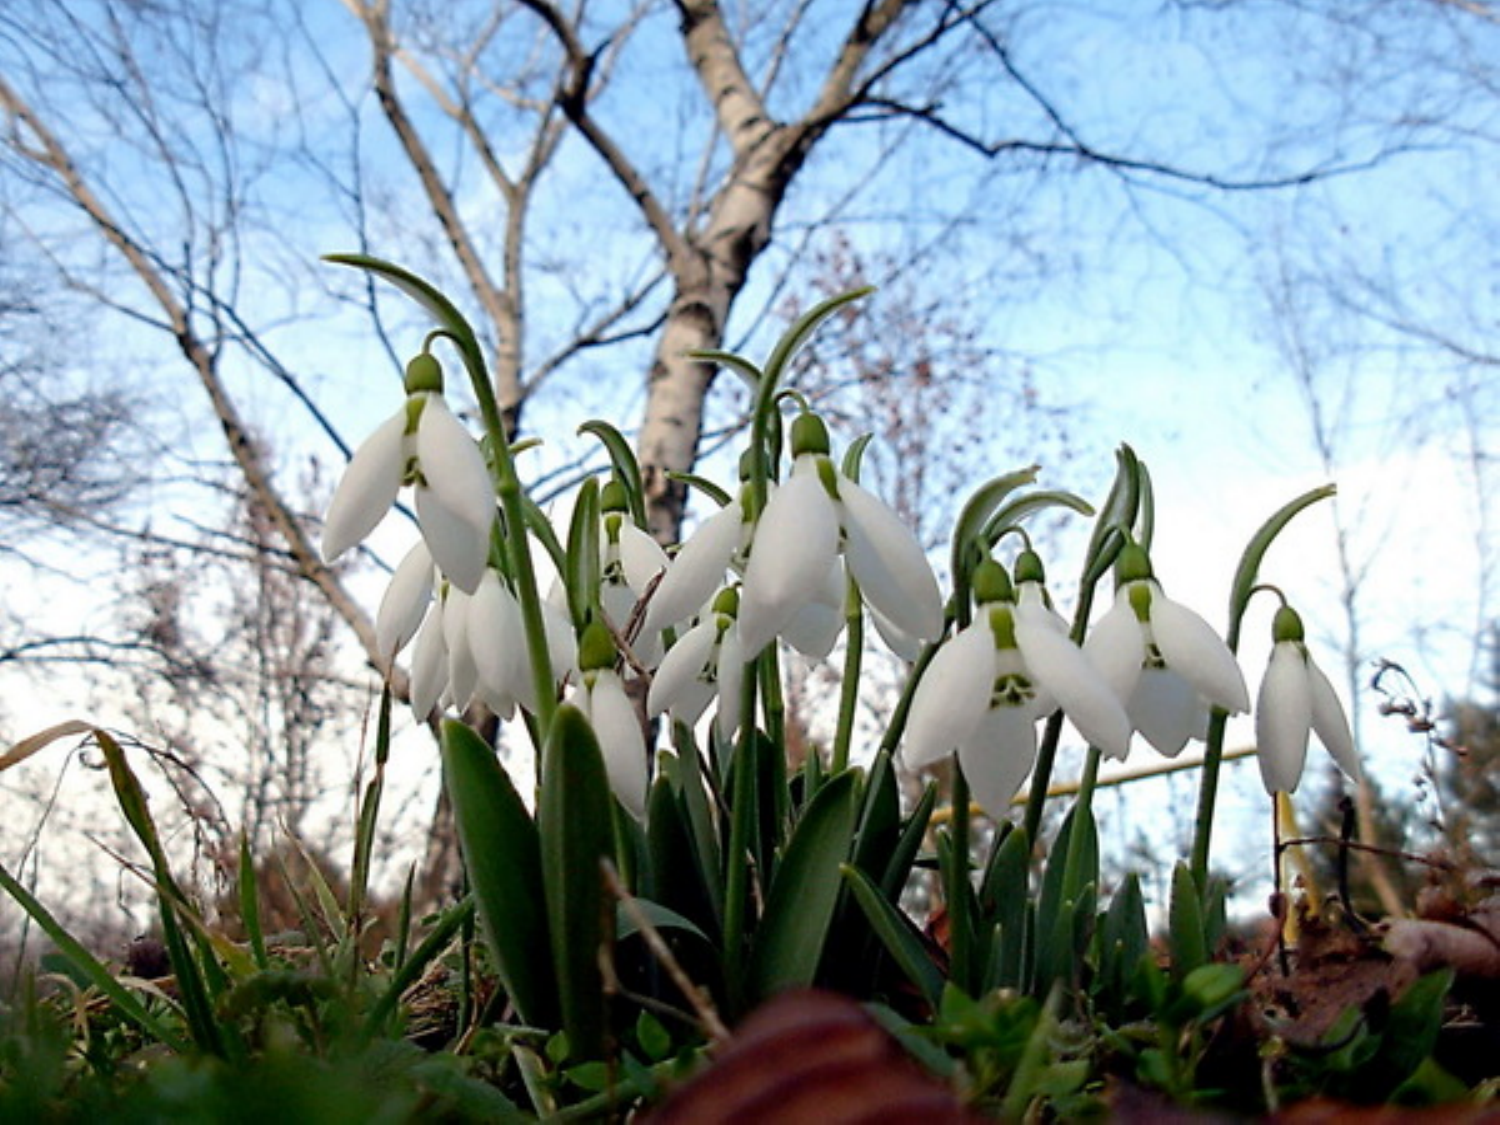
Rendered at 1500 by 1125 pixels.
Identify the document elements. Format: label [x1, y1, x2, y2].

list [0, 0, 1500, 1125]
